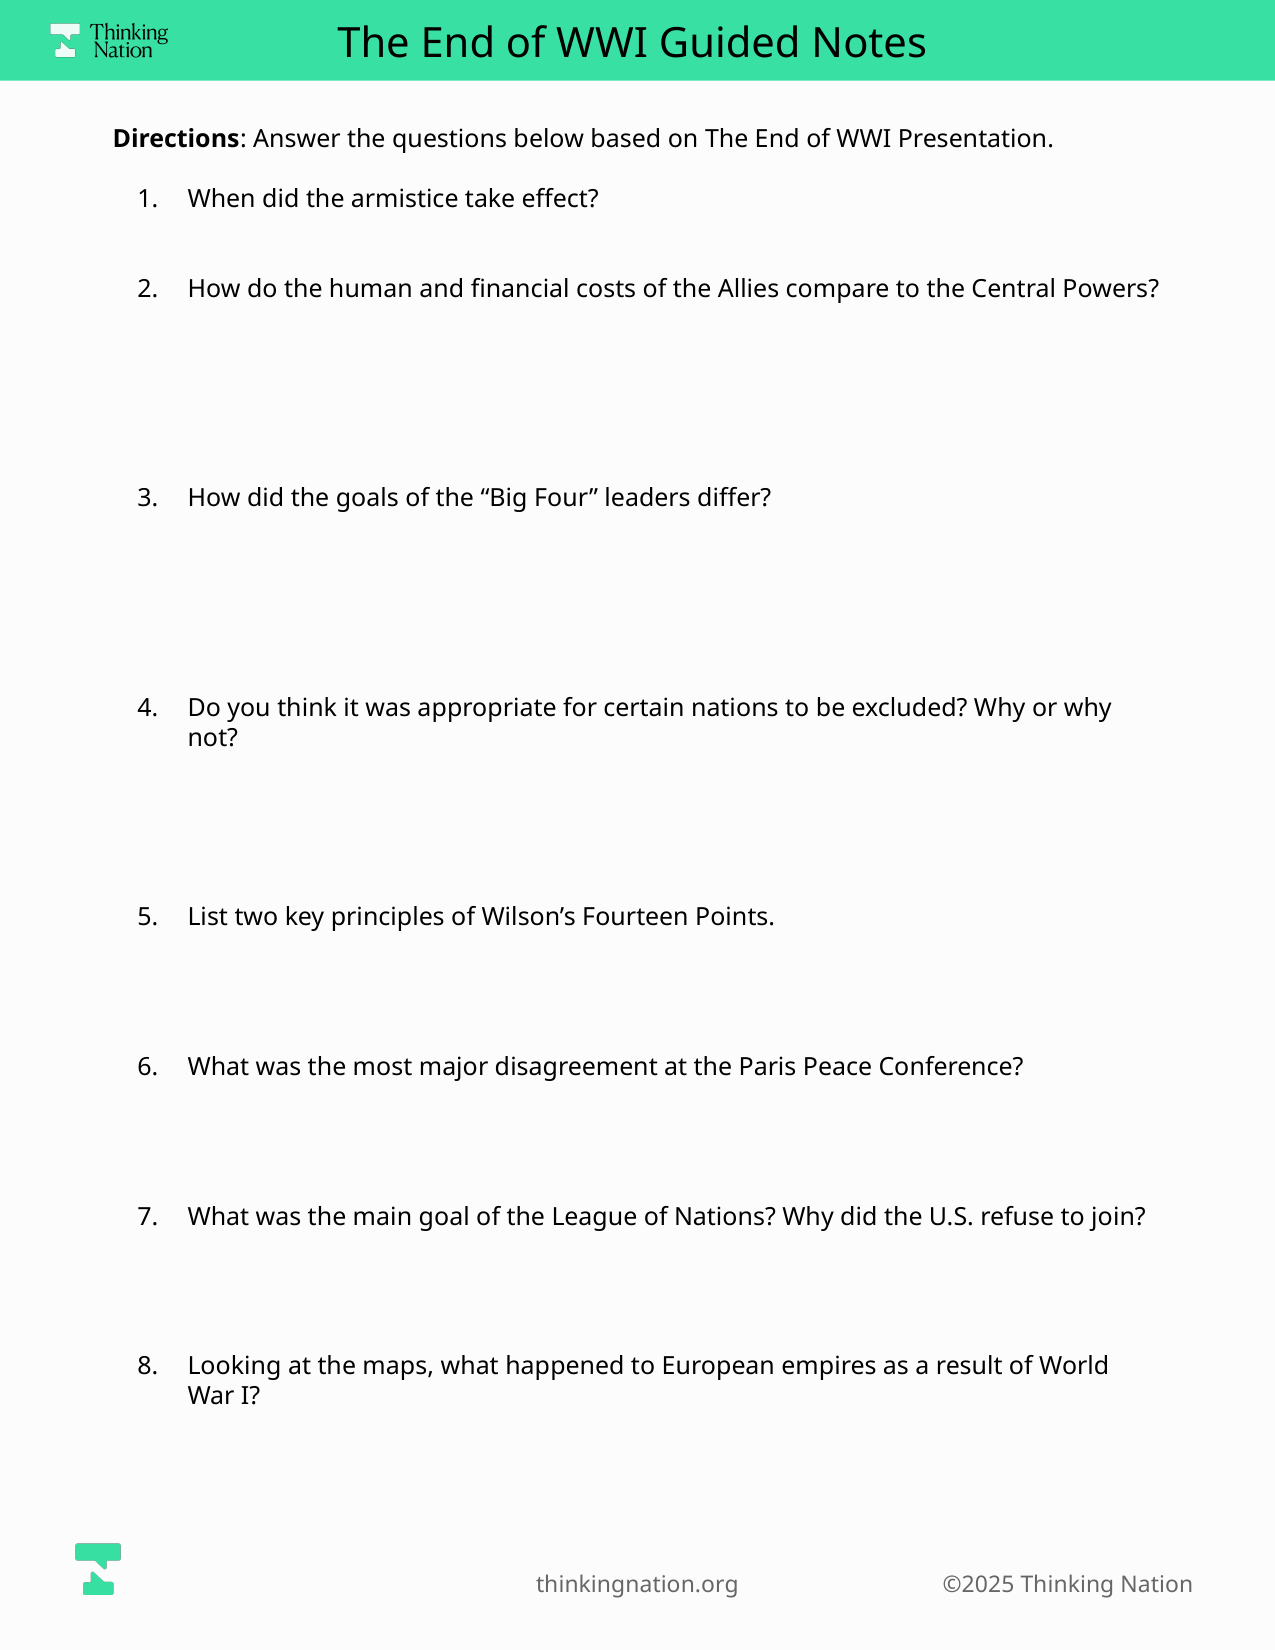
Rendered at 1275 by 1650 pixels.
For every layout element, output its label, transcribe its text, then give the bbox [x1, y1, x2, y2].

text_box The End of WWI Guided Notes [0, 0, 1275, 81]
text_box thinkingnation.org [486, 1553, 789, 1605]
picture [36, 12, 172, 69]
picture [62, 1533, 134, 1605]
text_box ©2025 Thinking Nation [907, 1553, 1210, 1605]
text_box Directions: Answer the questions below based on The End of WWI Presentation. When did the armistice take effect? How do the human and financial costs of the Allies compare to the Central Powers? How did the goals of the “Big Four” leaders differ? Do you think it was appropriate for certain nations to be excluded? Why or why not? List two key principles of Wilson’s Fourteen Points. What was the most major disagreement at the Paris Peace Conference? What was the main goal of the League of Nations? Why did the U.S. refuse to join? Looking at the maps, what happened to European empires as a result of World War I? [97, 107, 1178, 1455]
